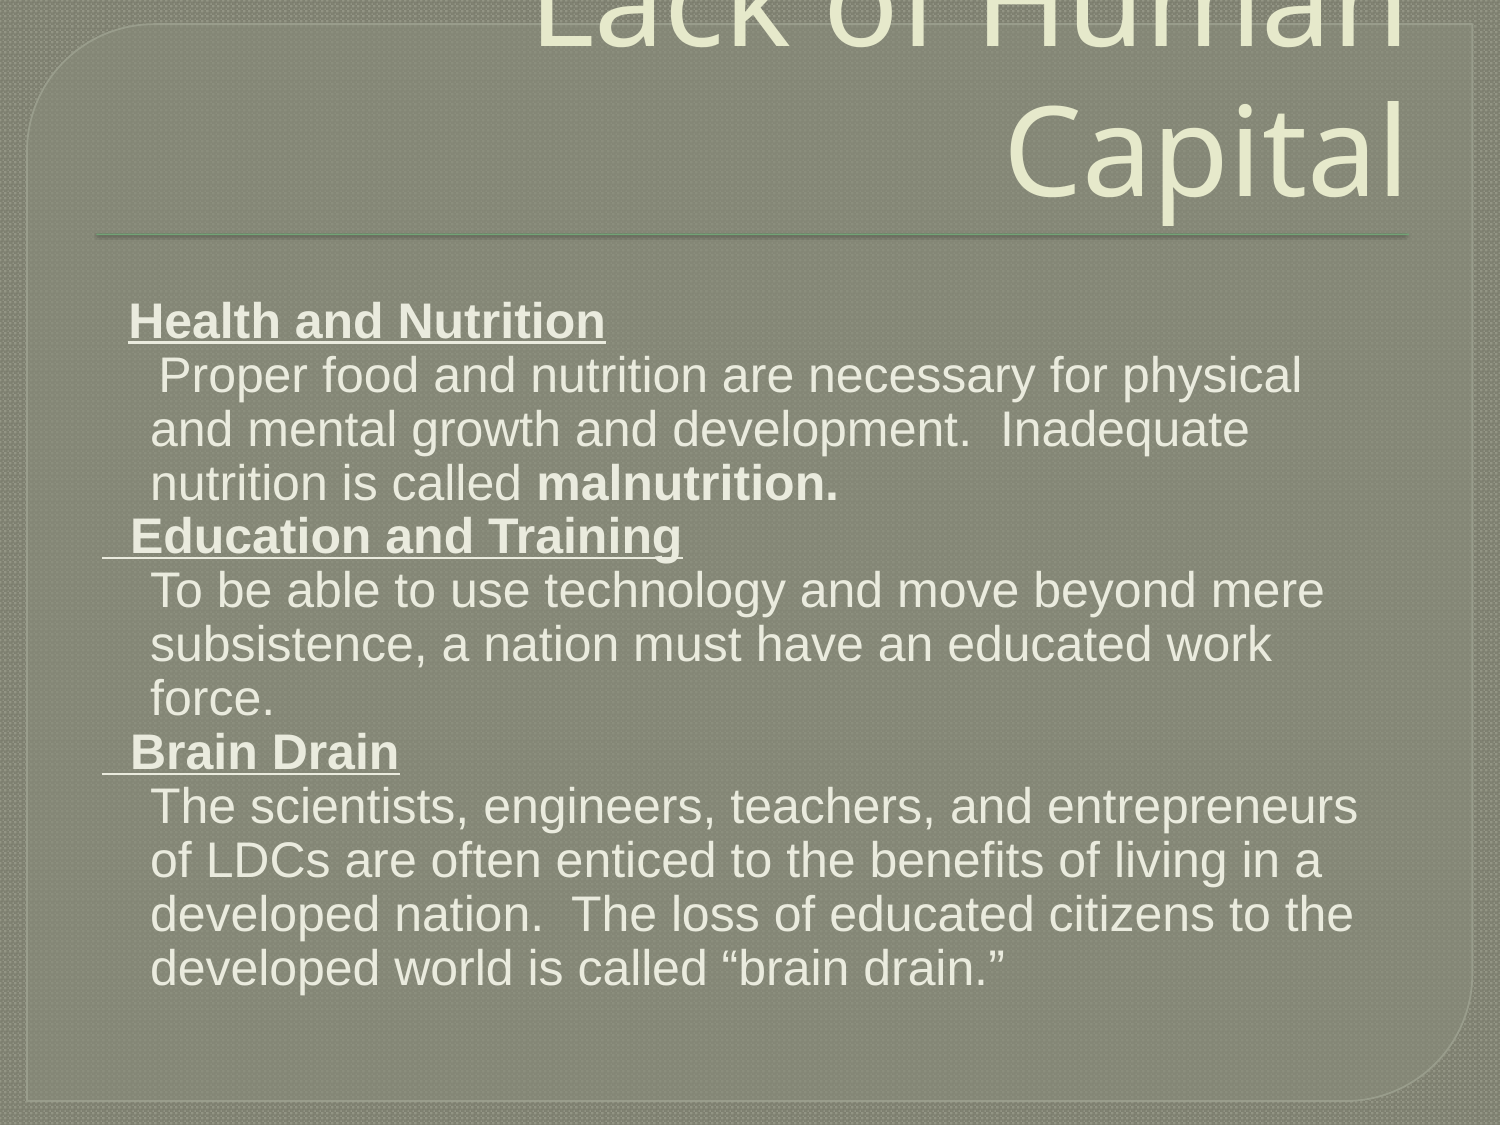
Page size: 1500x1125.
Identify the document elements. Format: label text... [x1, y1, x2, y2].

title Lack of Human Capital [75, 41, 1425, 230]
list Health and Nutrition Proper food and nutrition are necessary for physical and mental growth and development. Inadequate nutrition is called malnutrition. Education and Training To be able to use technology and move beyond mere subsistence, a nation must have an educated work force. Brain Drain The scientists, engineers, teachers, and entrepreneurs of LDCs are often enticed to the benefits of living in a developed nation. The loss of educated citizens to the developed world is called “brain drain.” [87, 287, 1413, 1025]
